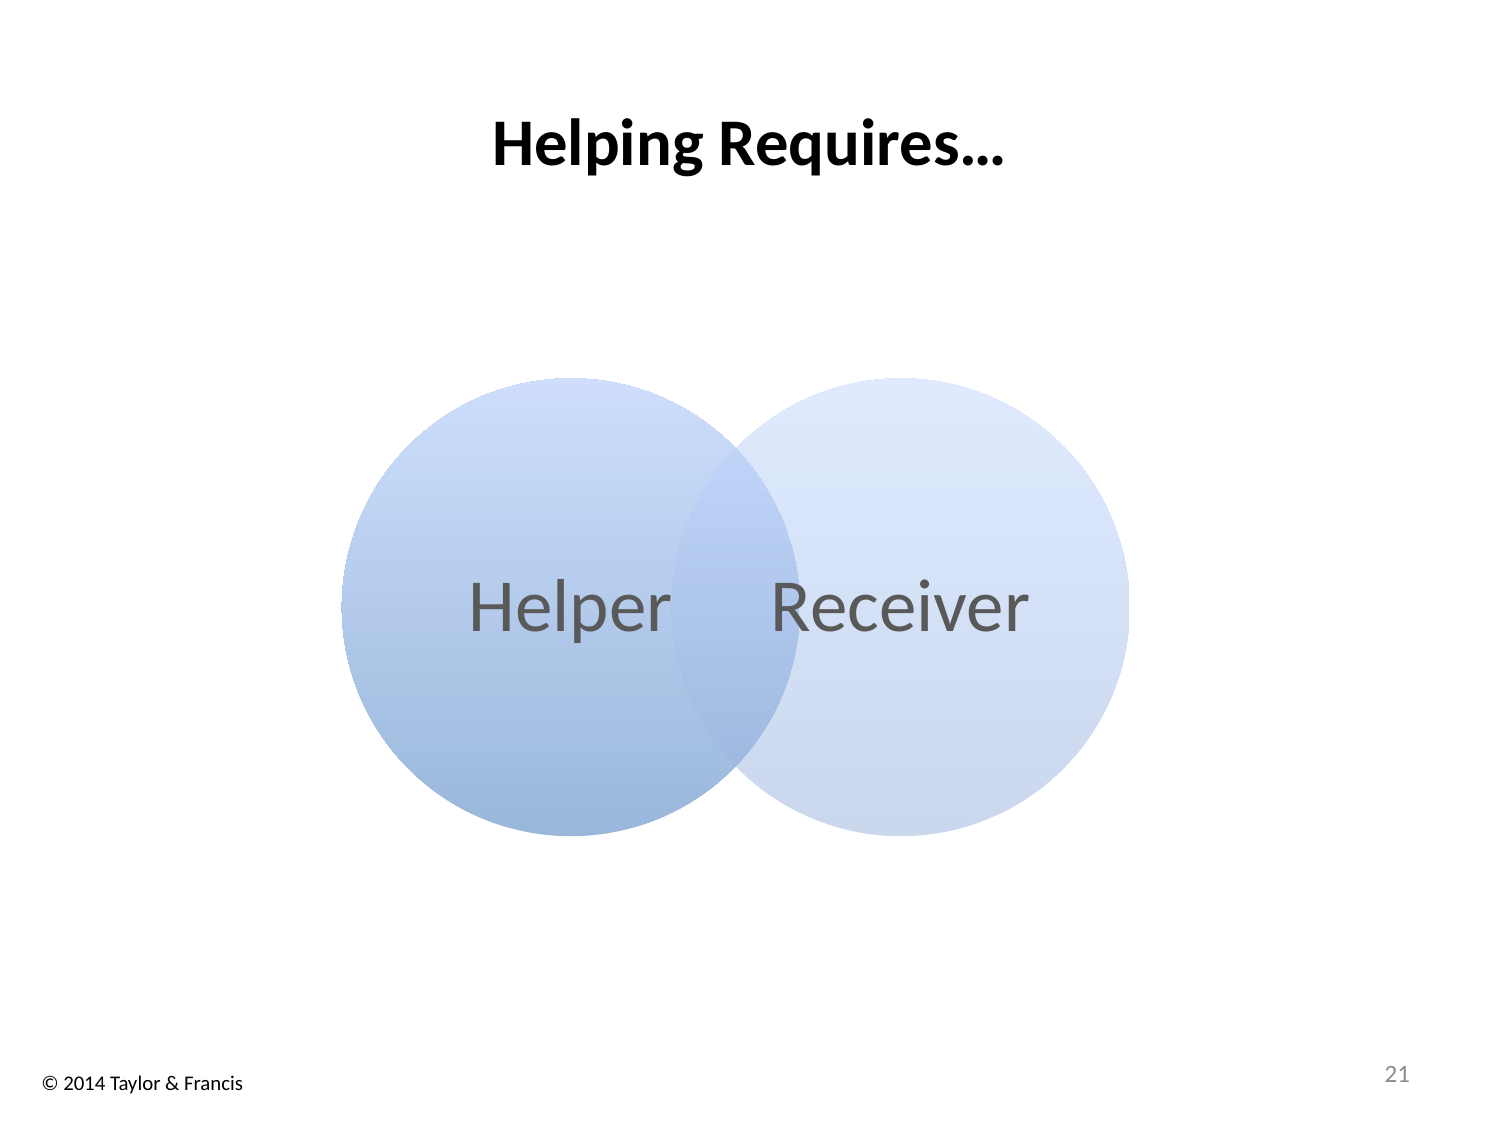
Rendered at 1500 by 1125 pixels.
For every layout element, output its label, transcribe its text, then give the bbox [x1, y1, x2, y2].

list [271, 376, 1201, 838]
title Helping Requires… [75, 45, 1425, 233]
slide_number 21 [1074, 1042, 1425, 1103]
text_box © 2014 Taylor & Francis [26, 1062, 262, 1102]
